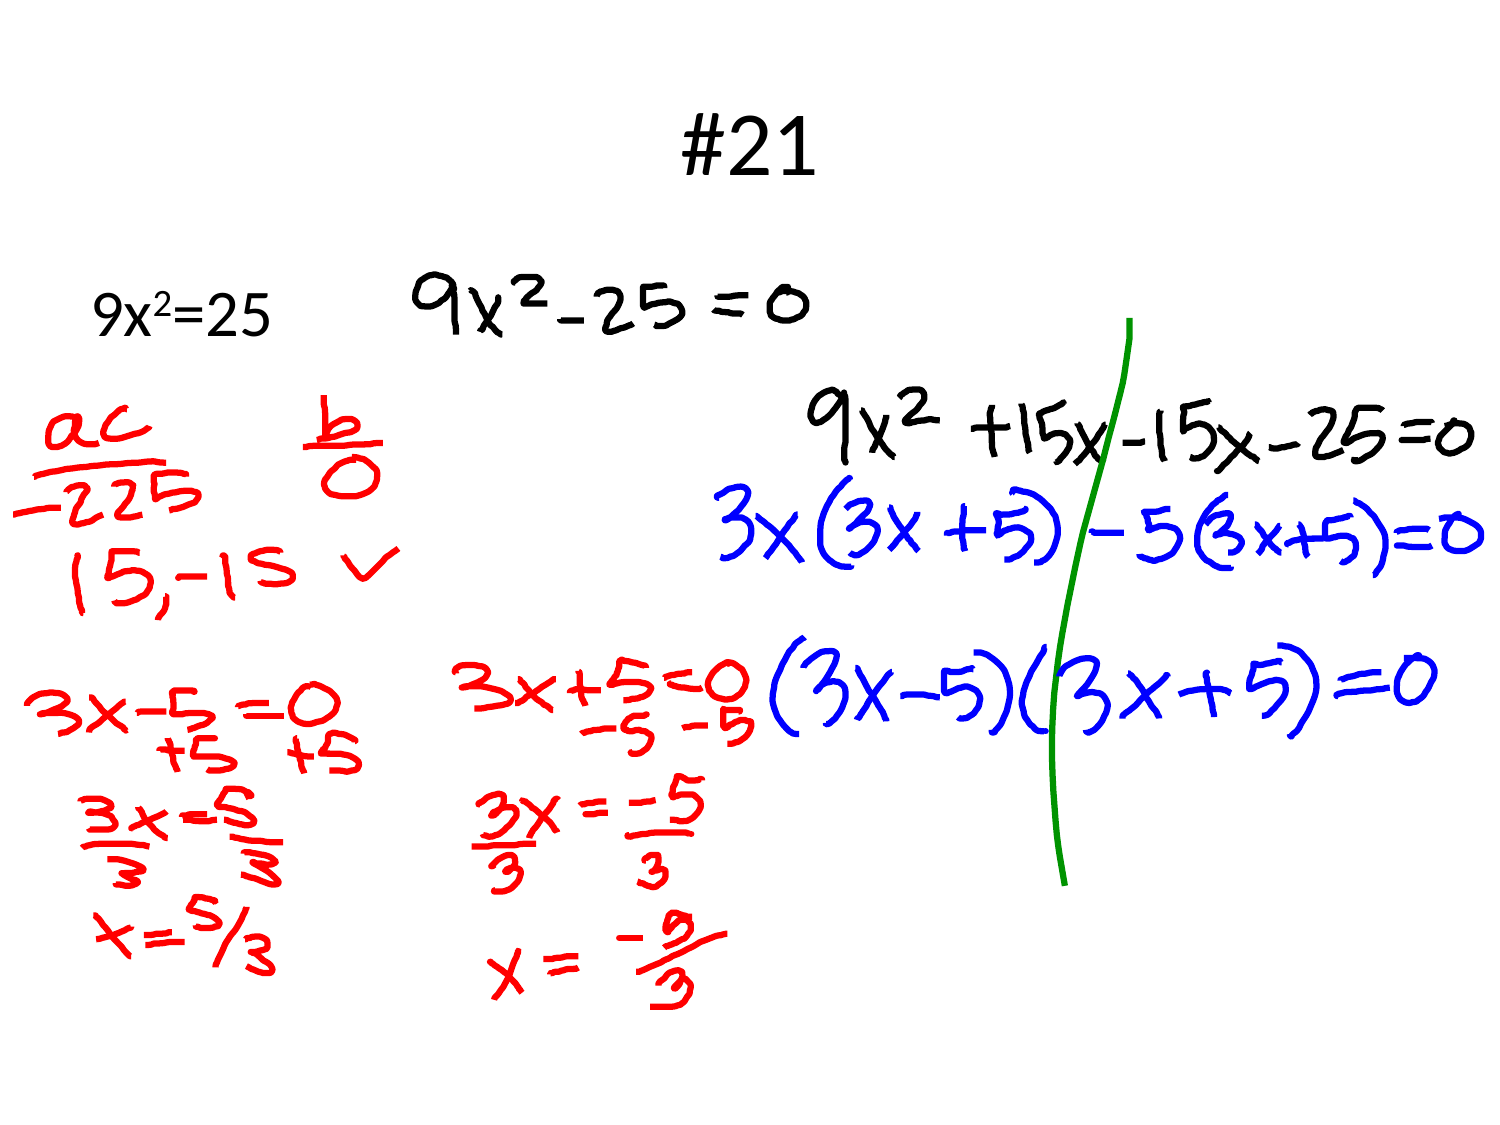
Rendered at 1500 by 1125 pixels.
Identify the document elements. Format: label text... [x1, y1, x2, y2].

text_box [517, 678, 533, 694]
text_box [898, 388, 940, 424]
text_box [707, 661, 748, 701]
text_box [716, 294, 749, 298]
text_box [287, 751, 314, 758]
text_box [861, 409, 879, 439]
text_box [509, 976, 523, 994]
text_box [1076, 423, 1091, 446]
text_box [74, 554, 84, 614]
text_box [167, 738, 172, 749]
text_box [1196, 494, 1232, 569]
text_box [245, 935, 274, 974]
text_box [414, 273, 457, 335]
text_box [26, 691, 80, 735]
text_box [1342, 407, 1384, 462]
text_box [152, 471, 200, 512]
text_box [107, 858, 145, 887]
text_box [1090, 446, 1102, 462]
text_box [995, 511, 1029, 561]
text_box [1051, 317, 1131, 886]
text_box [1038, 401, 1072, 464]
text_box [188, 896, 221, 929]
text_box [1339, 671, 1382, 681]
text_box [34, 460, 167, 478]
text_box [130, 810, 167, 829]
text_box [888, 511, 918, 551]
text_box [158, 748, 185, 752]
text_box [970, 426, 989, 430]
text_box [192, 737, 236, 772]
text_box [946, 529, 987, 536]
text_box [988, 404, 996, 458]
list 9x2=25 [75, 262, 1425, 1005]
text_box [47, 415, 100, 448]
text_box [229, 835, 284, 844]
text_box [216, 788, 255, 827]
text_box [682, 724, 708, 730]
text_box [664, 671, 693, 679]
text_box [904, 532, 920, 552]
text_box [513, 276, 548, 305]
text_box [1058, 657, 1109, 734]
text_box [471, 842, 537, 848]
text_box [1396, 544, 1433, 548]
text_box [1158, 410, 1166, 462]
text_box [323, 456, 378, 498]
text_box [1353, 499, 1387, 576]
text_box [580, 727, 617, 735]
text_box [1241, 447, 1260, 462]
text_box [528, 798, 560, 839]
text_box [1020, 403, 1031, 454]
text_box [544, 817, 558, 833]
text_box [1268, 540, 1282, 554]
text_box [1335, 686, 1390, 697]
text_box [973, 651, 1011, 734]
text_box [1437, 419, 1473, 455]
text_box [515, 678, 556, 704]
text_box [1074, 423, 1106, 465]
text_box [1145, 697, 1160, 719]
text_box [1020, 646, 1047, 732]
text_box [13, 506, 61, 516]
text_box [889, 506, 904, 531]
text_box [663, 911, 693, 949]
text_box [316, 395, 359, 441]
text_box [1122, 440, 1146, 444]
text_box [302, 442, 383, 448]
text_box [237, 702, 269, 708]
text_box [1268, 442, 1299, 450]
text_box [608, 658, 652, 701]
text_box [580, 693, 587, 707]
text_box [320, 731, 360, 773]
text_box [900, 693, 940, 699]
text_box [93, 914, 111, 934]
text_box [628, 799, 656, 804]
text_box [669, 682, 703, 690]
text_box [543, 955, 579, 960]
text_box [298, 756, 305, 774]
text_box [1138, 508, 1181, 562]
text_box [295, 737, 301, 754]
text_box [595, 288, 634, 333]
text_box [1011, 488, 1059, 564]
text_box [1303, 542, 1309, 558]
text_box [873, 697, 888, 722]
text_box [532, 694, 554, 711]
text_box [809, 389, 847, 464]
text_box [1205, 512, 1243, 554]
text_box [669, 775, 703, 822]
text_box [1277, 644, 1318, 738]
text_box [768, 286, 807, 322]
text_box [145, 941, 185, 946]
text_box [1178, 688, 1208, 696]
text_box [453, 664, 512, 710]
title #21 [75, 45, 1425, 233]
text_box [650, 969, 692, 1008]
text_box [943, 667, 981, 720]
text_box [819, 477, 852, 568]
text_box [879, 438, 895, 458]
text_box [622, 713, 653, 755]
text_box [1438, 513, 1482, 552]
text_box [637, 854, 667, 888]
text_box [845, 499, 879, 557]
text_box [961, 505, 966, 529]
text_box [1324, 515, 1357, 564]
text_box [147, 820, 168, 839]
text_box [802, 650, 847, 725]
text_box [79, 797, 117, 831]
text_box [1396, 528, 1430, 533]
text_box [871, 414, 888, 453]
text_box [171, 689, 214, 731]
text_box [1396, 654, 1436, 704]
text_box [1248, 660, 1284, 717]
text_box [240, 851, 280, 886]
text_box [716, 485, 753, 559]
text_box [477, 792, 518, 838]
text_box [96, 926, 132, 940]
text_box [1309, 408, 1344, 458]
text_box [755, 515, 780, 539]
text_box [65, 484, 104, 526]
text_box [111, 936, 132, 957]
text_box [569, 688, 601, 694]
text_box [1182, 400, 1215, 460]
text_box [1210, 688, 1232, 694]
text_box [490, 854, 522, 893]
text_box [493, 949, 520, 1001]
text_box [1090, 530, 1124, 534]
text_box [489, 961, 507, 977]
text_box [856, 671, 892, 721]
text_box [521, 799, 542, 818]
text_box [961, 534, 966, 552]
text_box [488, 319, 503, 336]
text_box [89, 696, 108, 715]
text_box [1286, 537, 1324, 545]
text_box [1254, 523, 1268, 539]
text_box [577, 670, 582, 688]
text_box [113, 481, 143, 519]
text_box [290, 683, 339, 725]
text_box [469, 289, 488, 319]
text_box [88, 700, 126, 733]
text_box [712, 308, 744, 316]
text_box [102, 407, 151, 440]
text_box [157, 595, 168, 621]
text_box [342, 547, 399, 580]
text_box [136, 710, 167, 714]
text_box [1216, 432, 1252, 472]
text_box [106, 550, 152, 605]
text_box [221, 554, 236, 599]
text_box [764, 513, 798, 559]
text_box [1218, 426, 1240, 447]
text_box [722, 708, 753, 745]
text_box [636, 933, 728, 973]
text_box [1298, 523, 1305, 538]
text_box [143, 931, 172, 936]
text_box [771, 636, 806, 735]
text_box [994, 425, 1011, 429]
text_box [479, 296, 499, 333]
text_box [1128, 672, 1146, 695]
text_box [642, 284, 684, 327]
text_box [579, 800, 607, 807]
text_box [249, 549, 294, 586]
text_box [1403, 421, 1433, 427]
text_box [1400, 437, 1431, 441]
text_box [1121, 674, 1169, 719]
text_box [1204, 671, 1215, 718]
text_box [137, 807, 149, 820]
text_box [181, 813, 208, 817]
text_box [626, 831, 689, 838]
text_box [855, 667, 872, 695]
text_box [170, 752, 179, 773]
text_box [780, 537, 803, 563]
text_box [108, 715, 128, 732]
text_box [214, 906, 248, 968]
text_box [549, 966, 579, 975]
text_box [1257, 525, 1281, 555]
text_box [177, 575, 208, 579]
text_box [81, 843, 150, 849]
